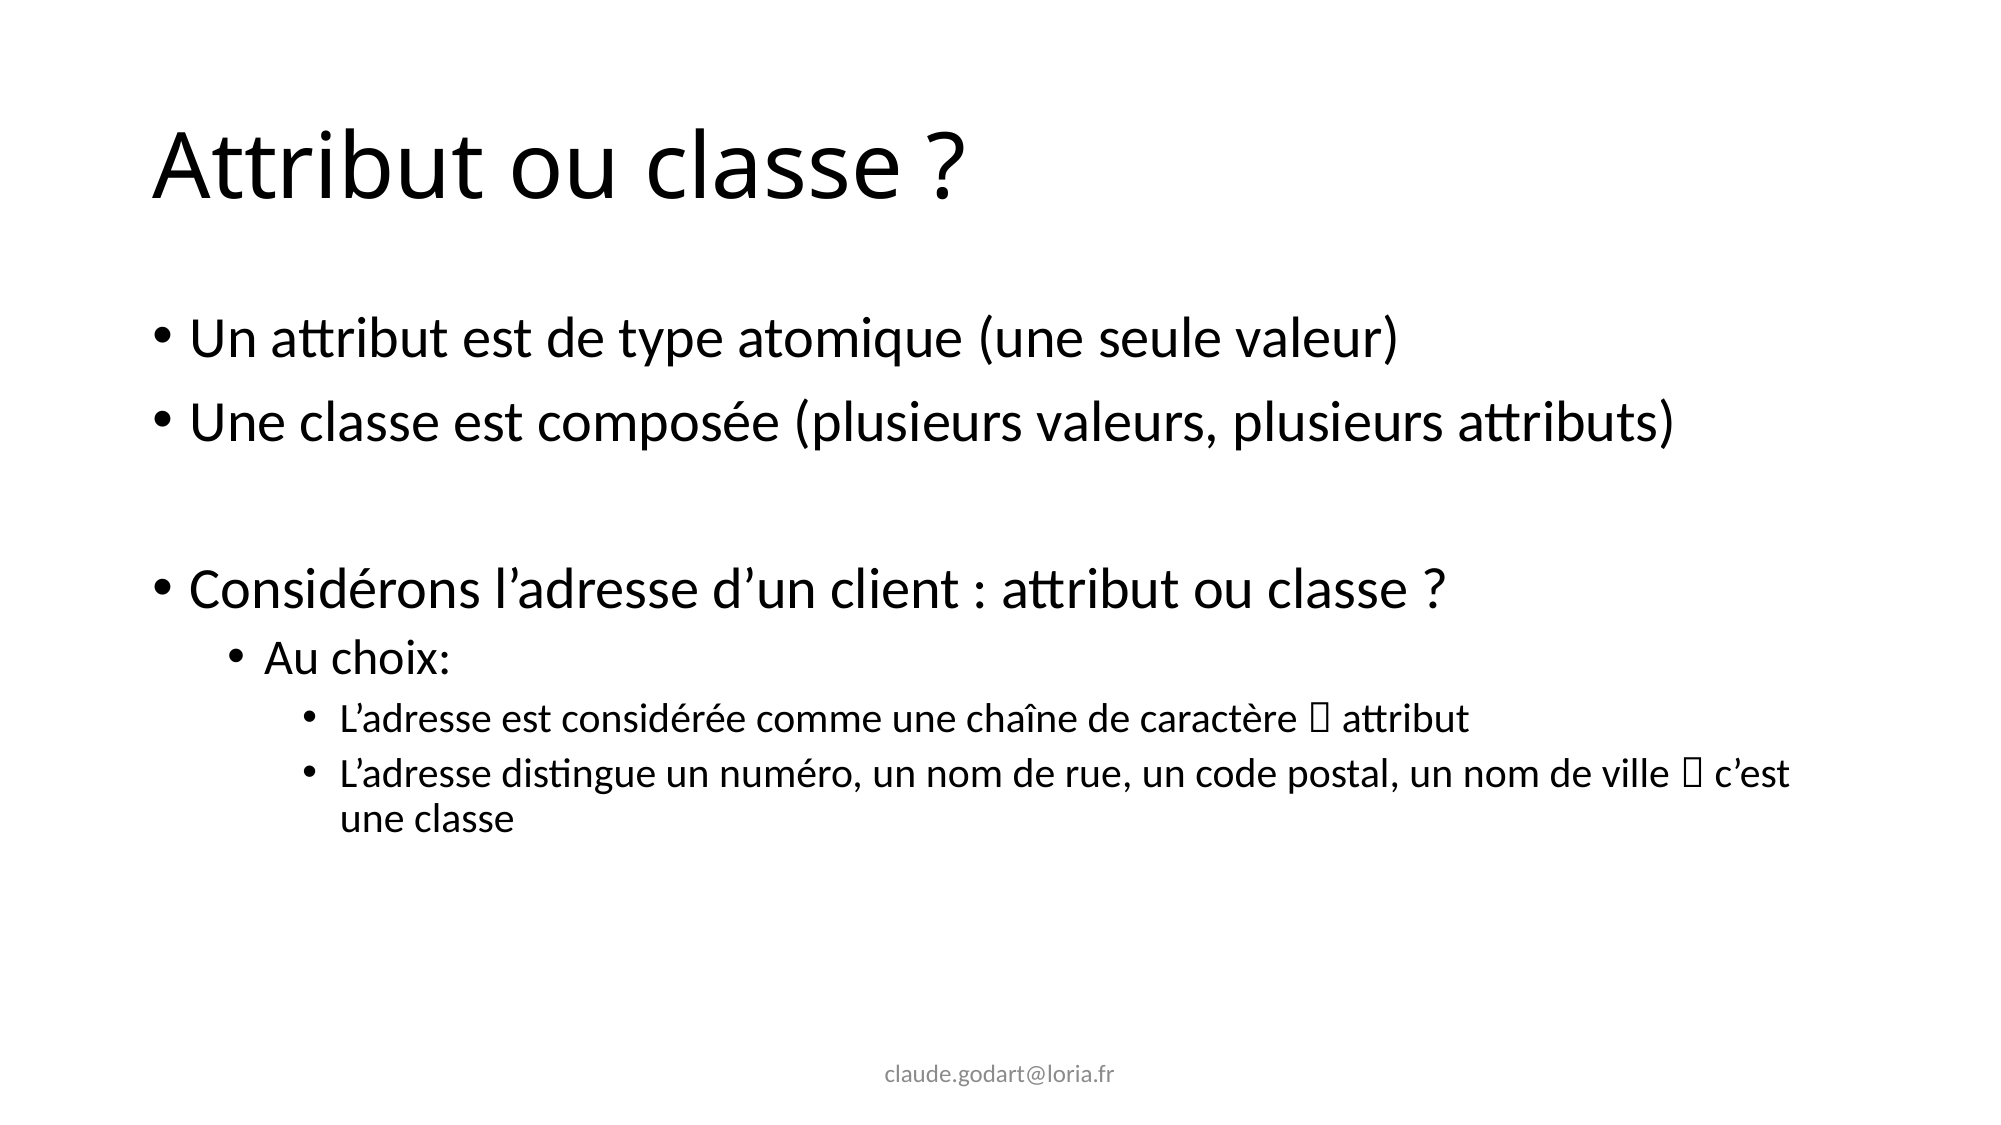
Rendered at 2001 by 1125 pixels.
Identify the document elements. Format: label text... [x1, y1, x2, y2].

footer claude.godart@loria.fr [662, 1042, 1338, 1103]
list Un attribut est de type atomique (une seule valeur) Une classe est composée (plusieurs valeurs, plusieurs attributs) Considérons l’adresse d’un client : attribut ou classe ? Au choix: L’adresse est considérée comme une chaîne de caractère  attribut L’adresse distingue un numéro, un nom de rue, un code postal, un nom de ville  c’est une classe [137, 299, 1863, 1014]
title Attribut ou classe ? [137, 59, 1863, 278]
